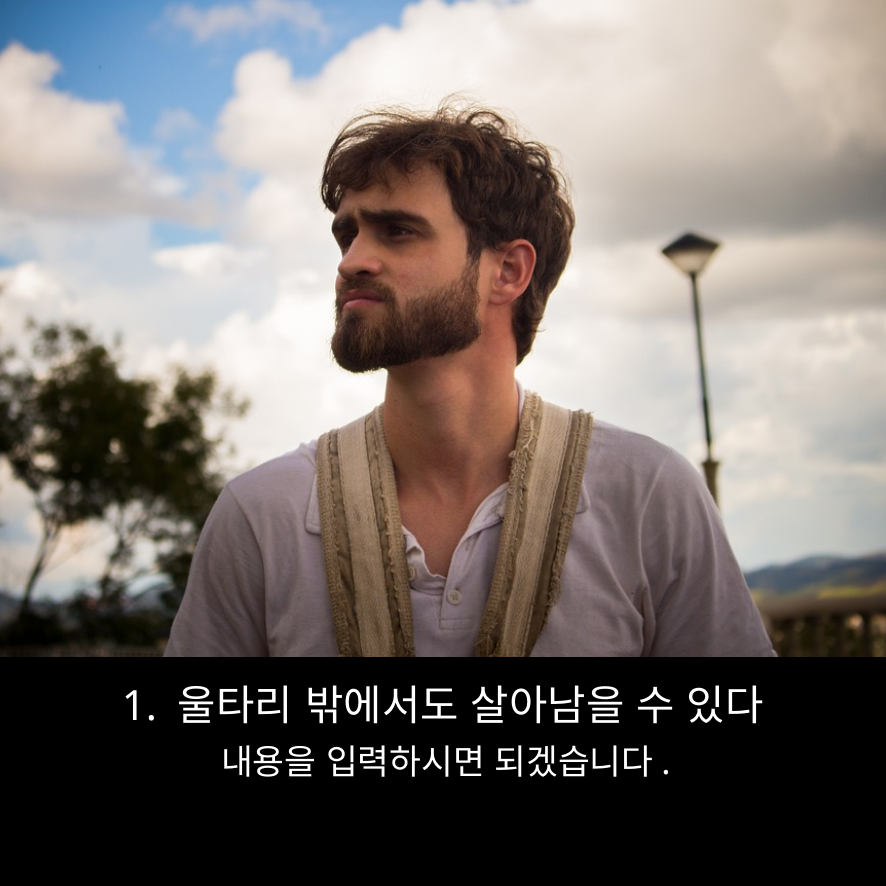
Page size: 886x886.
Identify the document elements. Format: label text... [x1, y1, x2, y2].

list 내용을 입력하시면 되겠습니다. [56, 737, 836, 862]
picture [0, 0, 886, 657]
list 1. 울타리 밖에서도 살아남을 수 있다 [56, 676, 830, 732]
